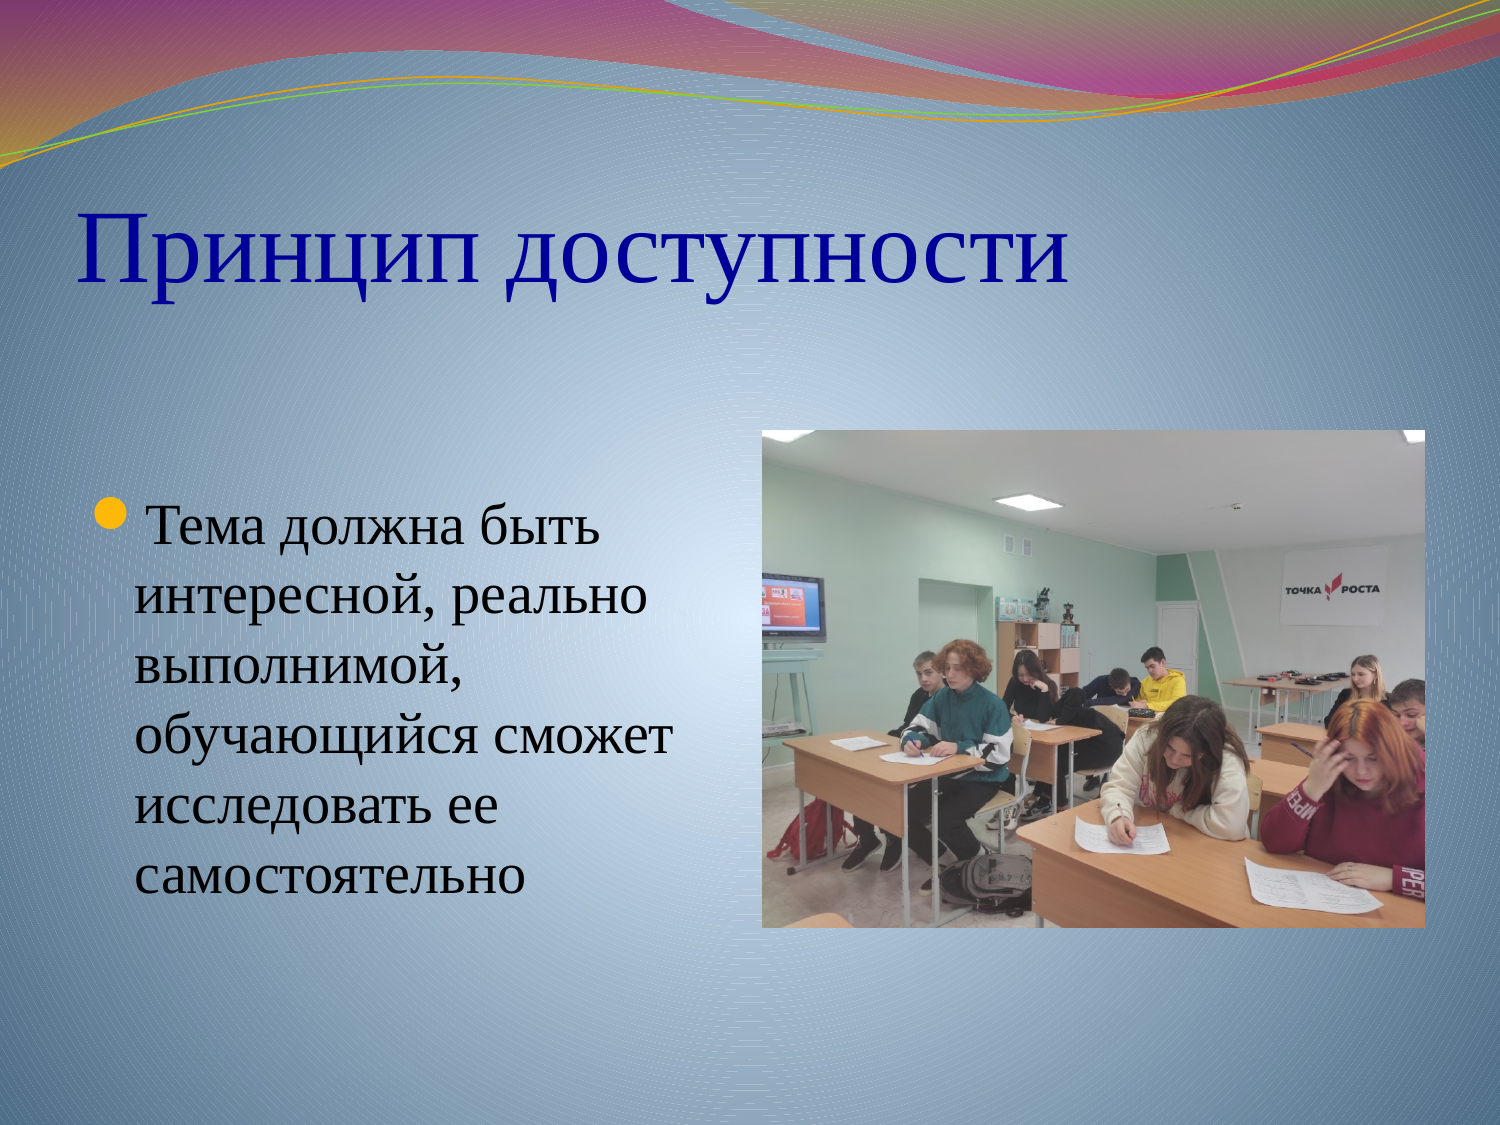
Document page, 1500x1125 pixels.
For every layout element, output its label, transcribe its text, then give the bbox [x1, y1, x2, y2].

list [762, 430, 1426, 928]
title Принцип доступности [75, 115, 1425, 303]
list Тема должна быть интересной, реально выполнимой, обучающийся сможет исследовать ее самостоятельно [75, 314, 738, 1043]
